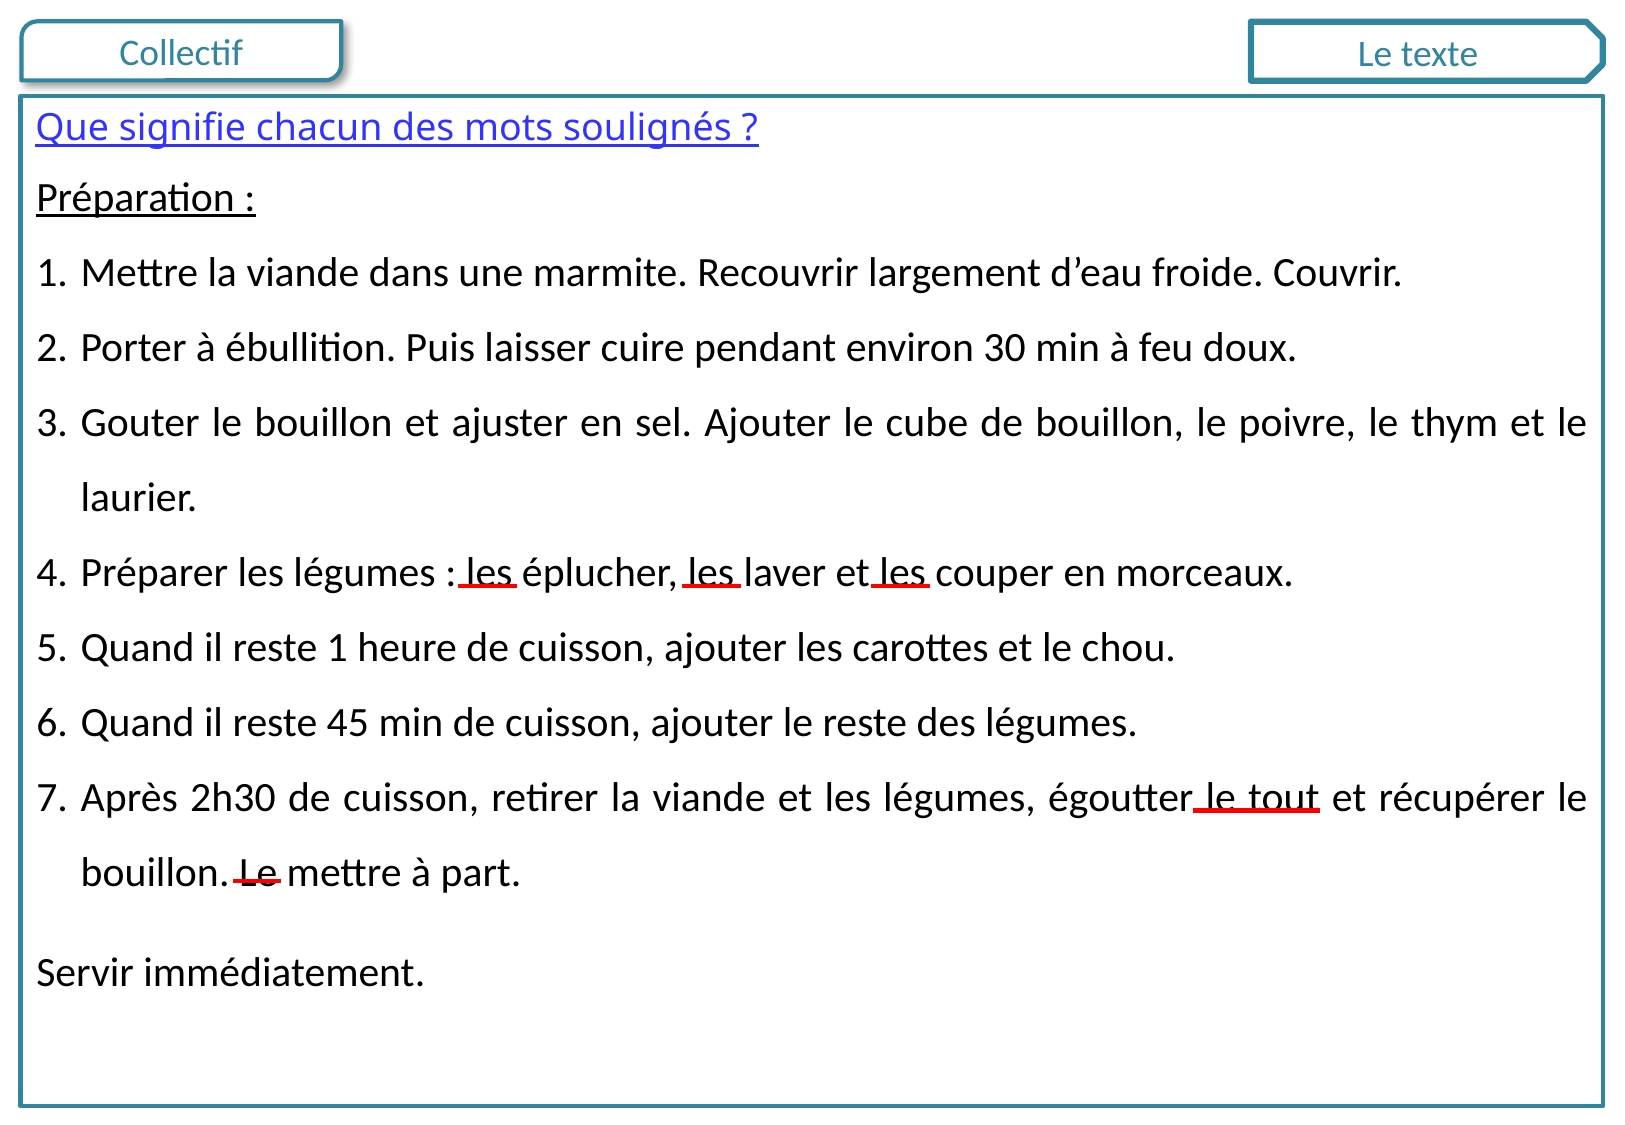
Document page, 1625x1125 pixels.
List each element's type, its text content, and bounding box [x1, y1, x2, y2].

list Préparation : Mettre la viande dans une marmite. Recouvrir largement d’eau froide. Couvrir. Porter à ébullition. Puis laisser cuire pendant environ 30 min à feu doux. Gouter le bouillon et ajuster en sel. Ajouter le cube de bouillon, le poivre, le thym et le laurier. Préparer les légumes : les éplucher, les laver et les couper en morceaux. Quand il reste 1 heure de cuisson, ajouter les carottes et le chou. Quand il reste 45 min de cuisson, ajouter le reste des légumes. Après 2h30 de cuisson, retirer la viande et les légumes, égoutter le tout et récupérer le bouillon. Le mettre à part. Servir immédiatement. [21, 137, 1604, 1106]
list Le texte [1251, 21, 1585, 81]
list Que signifie chacun des mots soulignés ? [18, 94, 1605, 1108]
